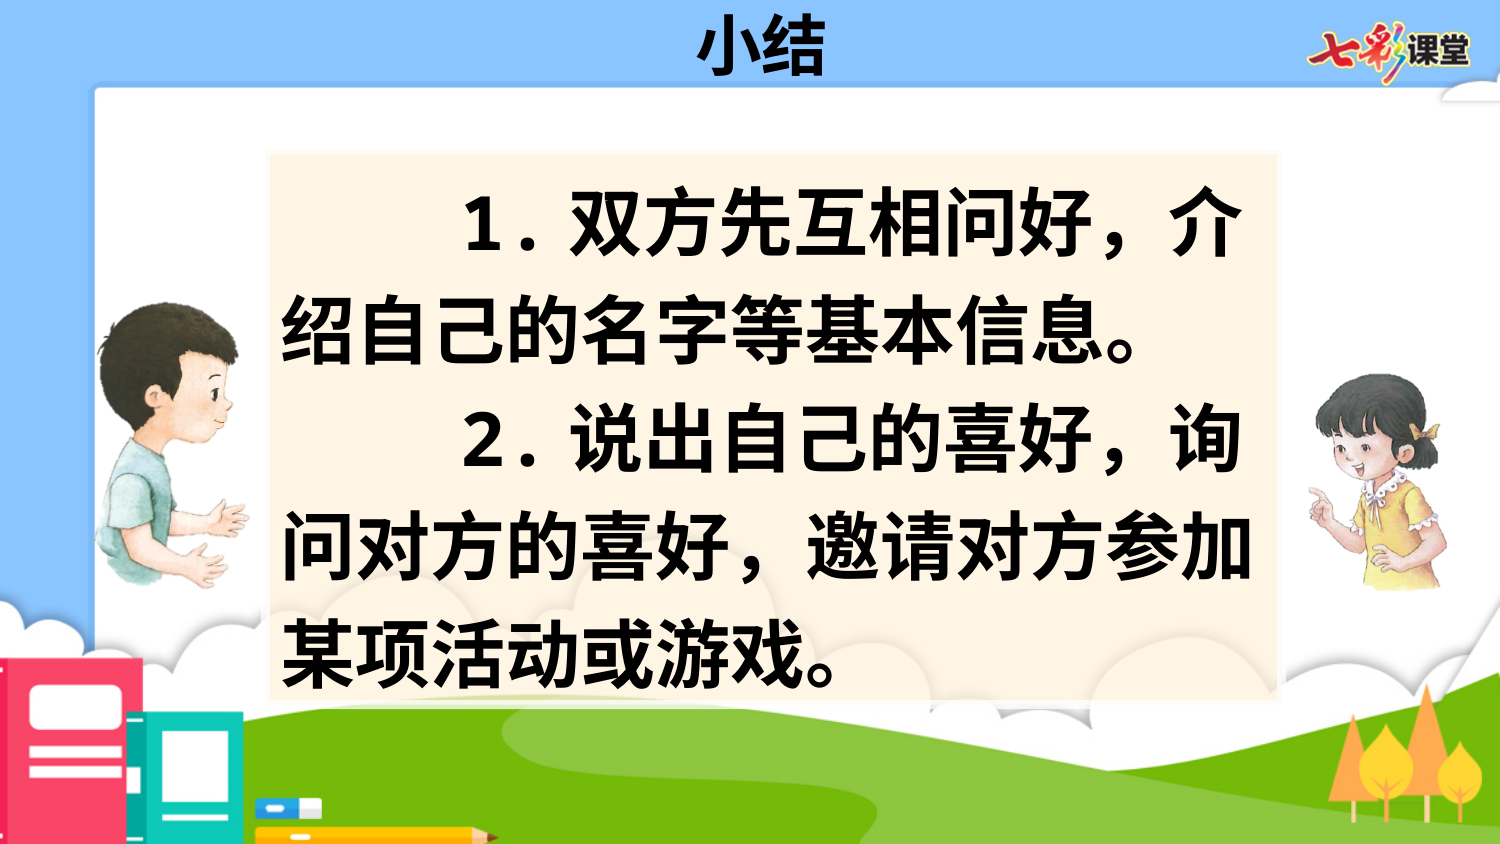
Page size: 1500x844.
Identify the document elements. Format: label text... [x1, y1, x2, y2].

picture [0, 0, 1500, 844]
text_box 1.双方先互相问好，介绍自己的名字等基本信息。 2.说出自己的喜好，询问对方的喜好，邀请对方参加某项活动或游戏。 [265, 150, 1282, 705]
text_box 小结 [680, 0, 844, 92]
